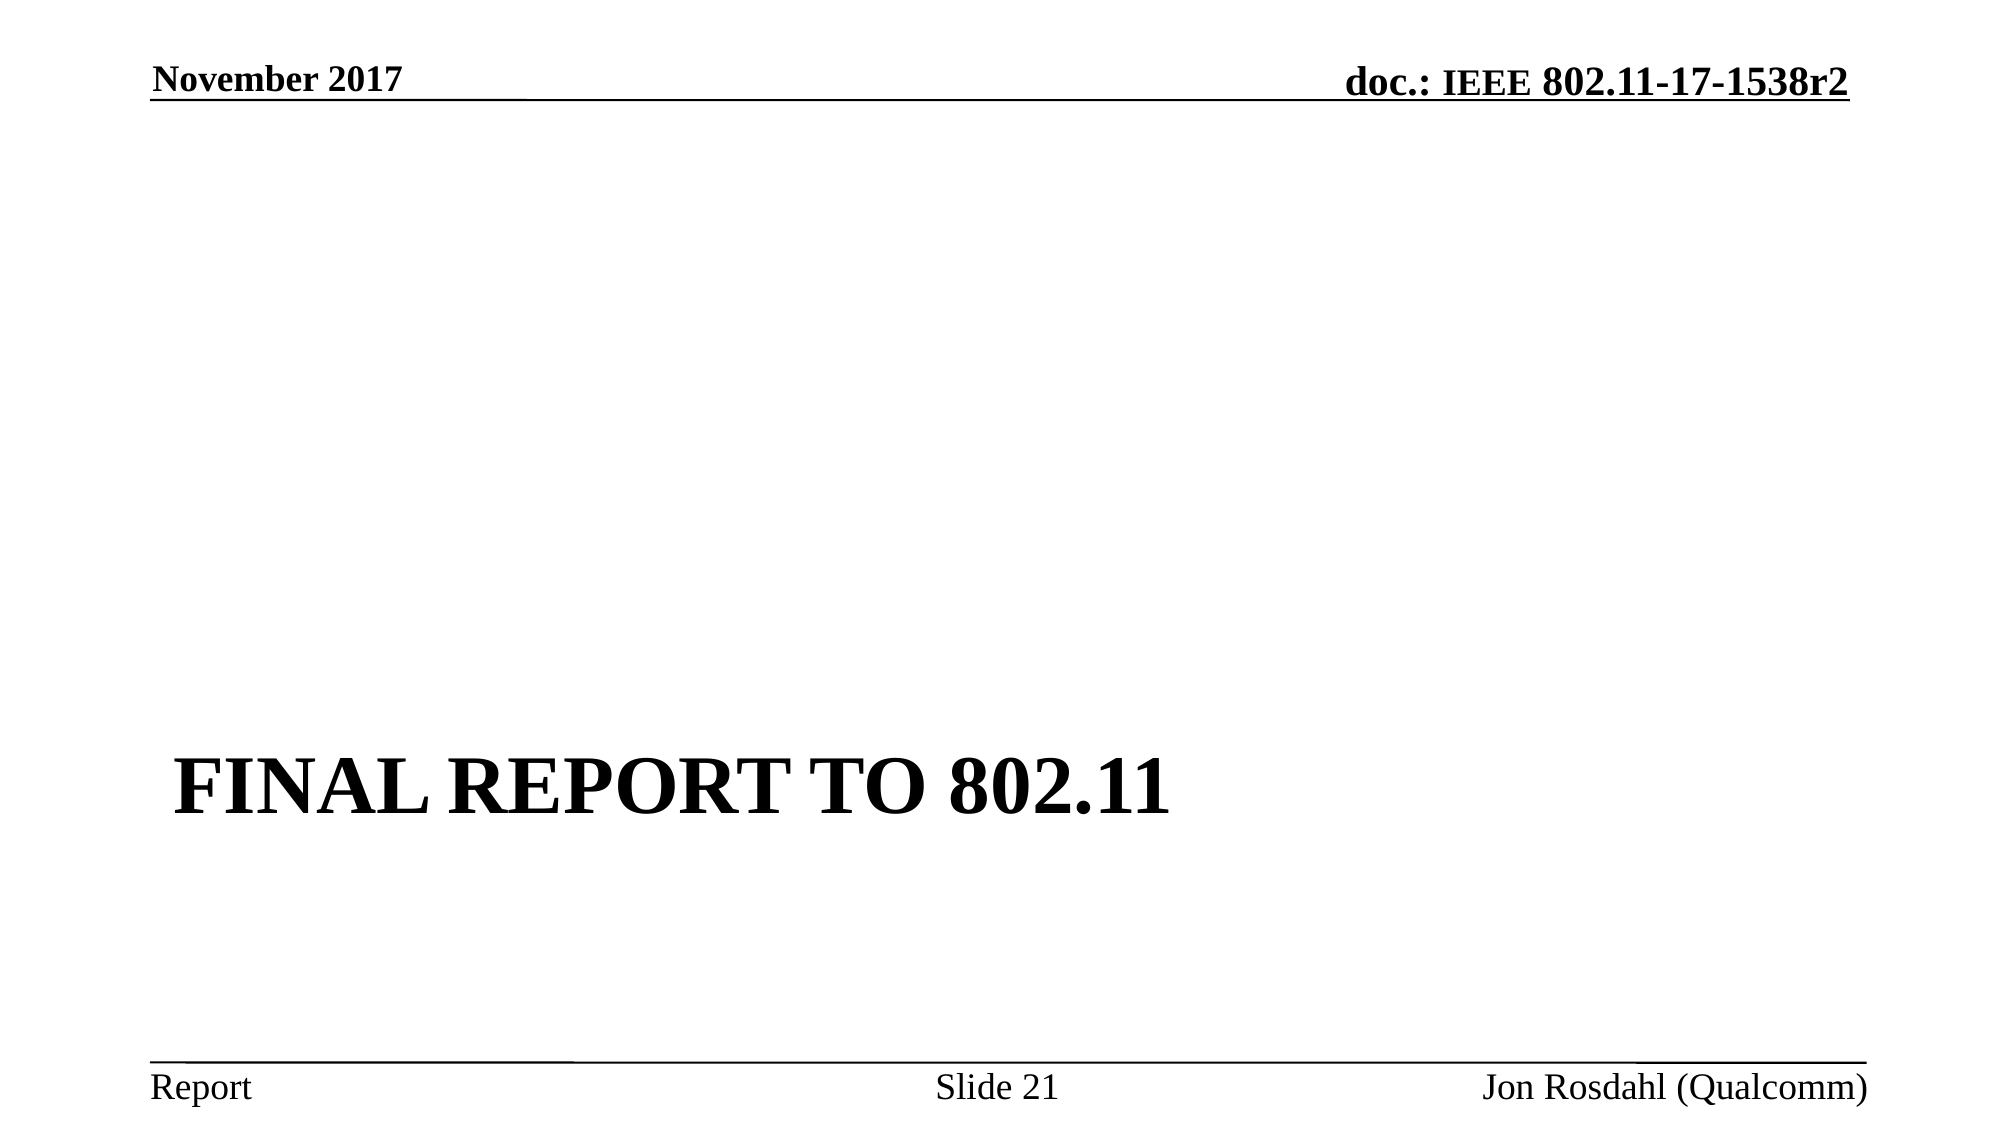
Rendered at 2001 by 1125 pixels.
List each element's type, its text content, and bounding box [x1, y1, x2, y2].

footer Jon Rosdahl (Qualcomm) [1424, 1061, 1869, 1108]
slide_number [152, 49, 434, 100]
slide_number Slide 21 [928, 1061, 1067, 1123]
title Final Report to 802.11 [157, 722, 1859, 947]
